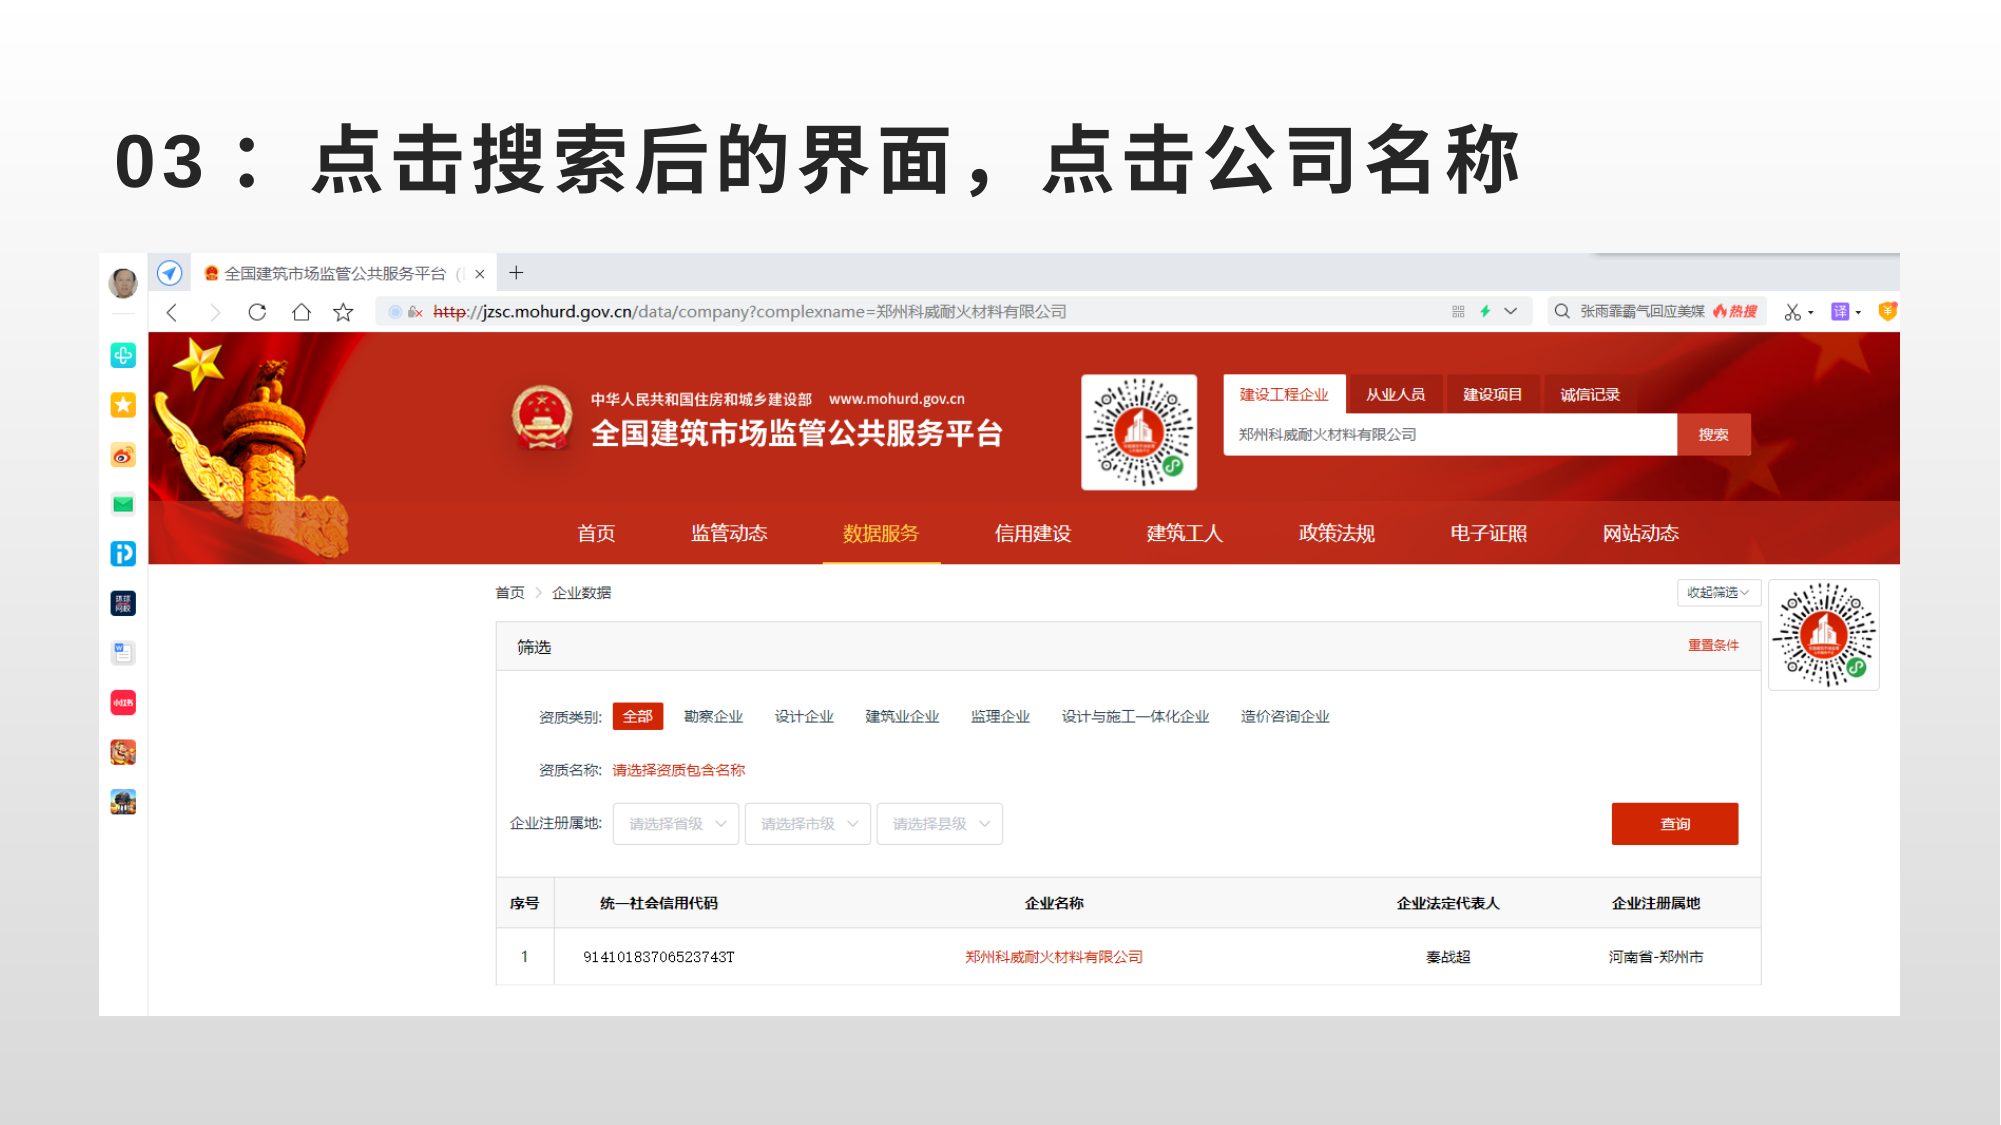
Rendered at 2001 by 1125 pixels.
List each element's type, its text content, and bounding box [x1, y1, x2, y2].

title 03：点击搜索后的界面，点击公司名称 [99, 99, 1900, 216]
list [99, 253, 1900, 1016]
